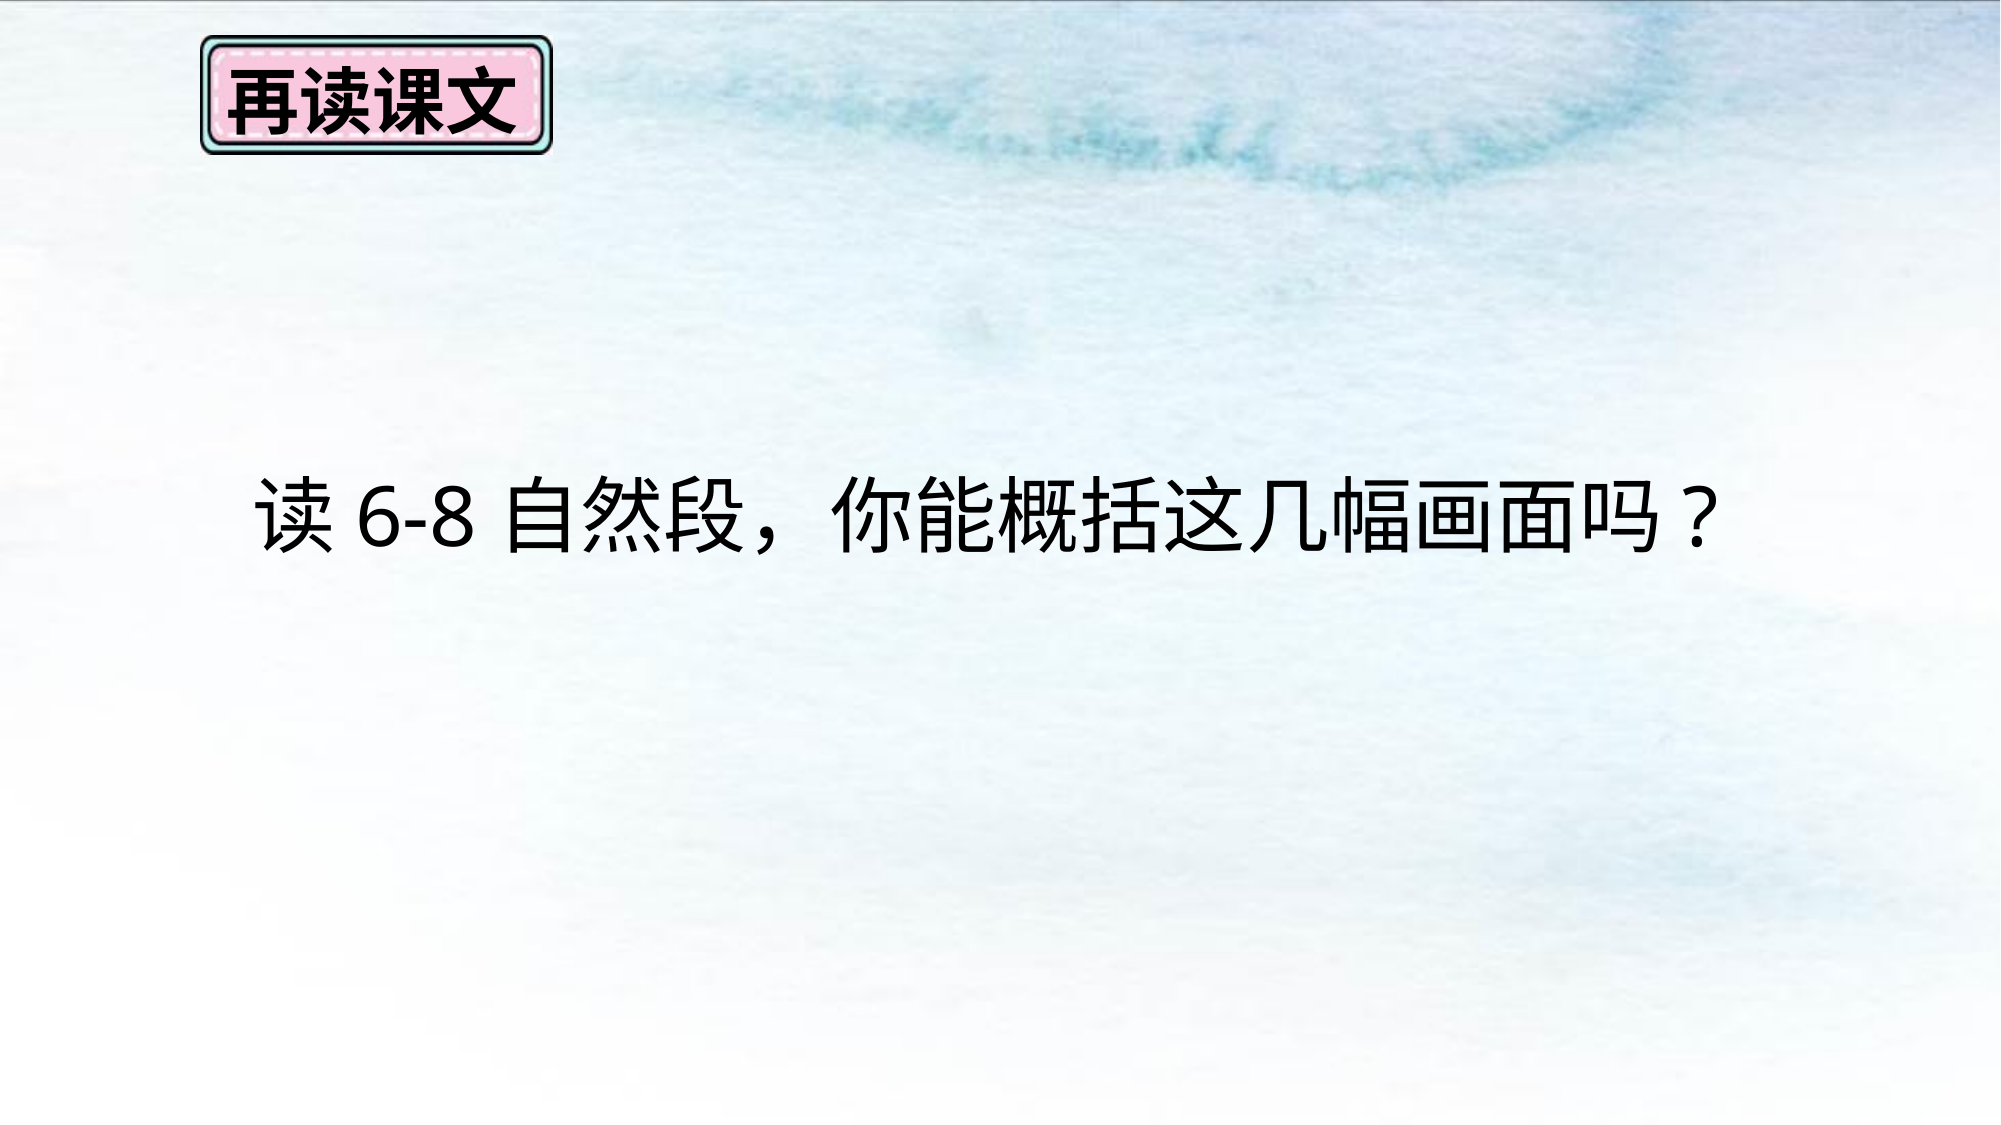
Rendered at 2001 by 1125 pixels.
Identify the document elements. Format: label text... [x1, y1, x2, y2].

picture [0, 0, 2001, 1125]
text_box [199, 35, 554, 155]
text_box 读6-8自然段，你能概括这几幅画面吗? [161, 456, 2000, 571]
